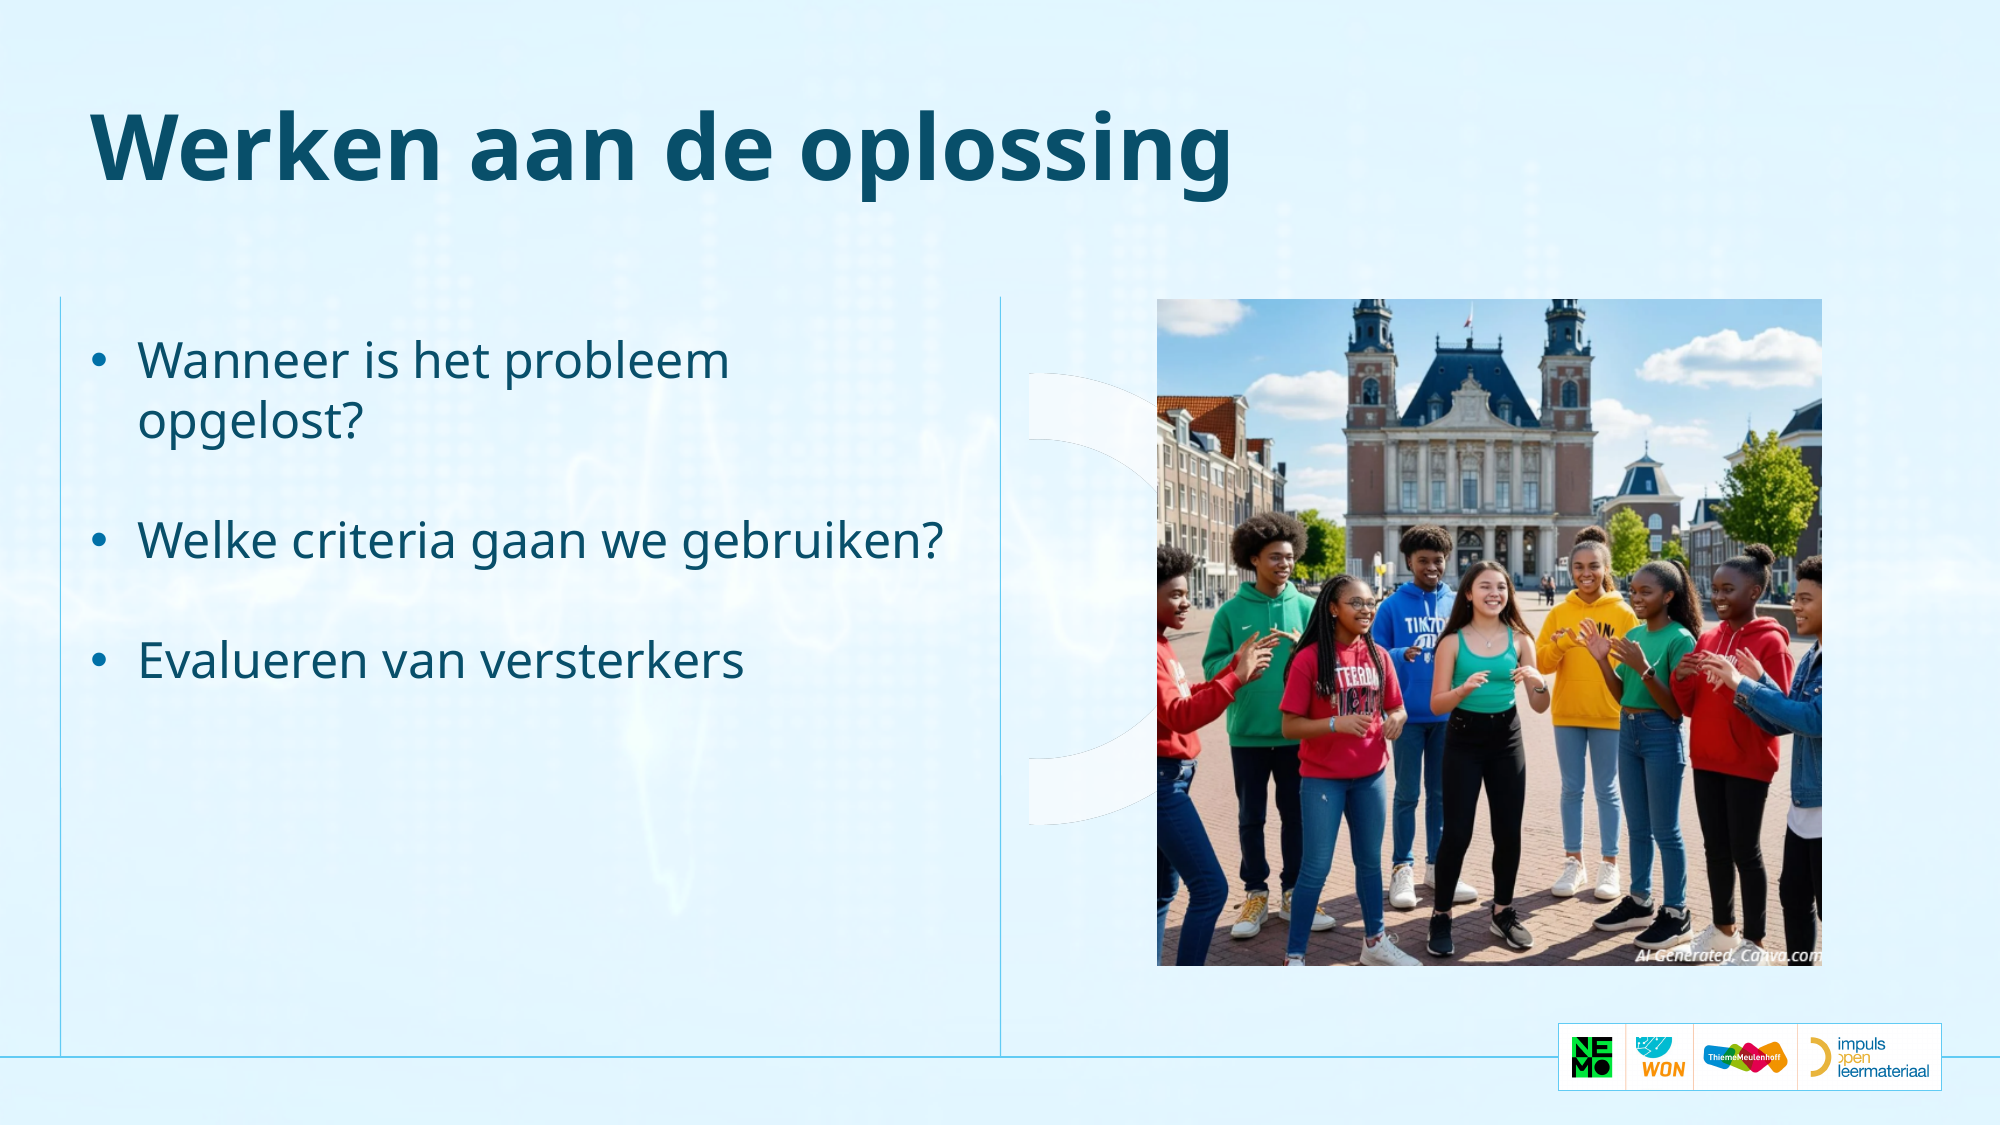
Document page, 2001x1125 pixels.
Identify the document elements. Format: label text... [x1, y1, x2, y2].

picture [1157, 299, 1823, 966]
title Werken aan de oplossing [90, 89, 1910, 247]
list Wanneer is het probleem opgelost? Welke criteria gaan we gebruiken? Evalueren van versterkers [90, 299, 971, 894]
picture [1559, 1024, 1941, 1090]
